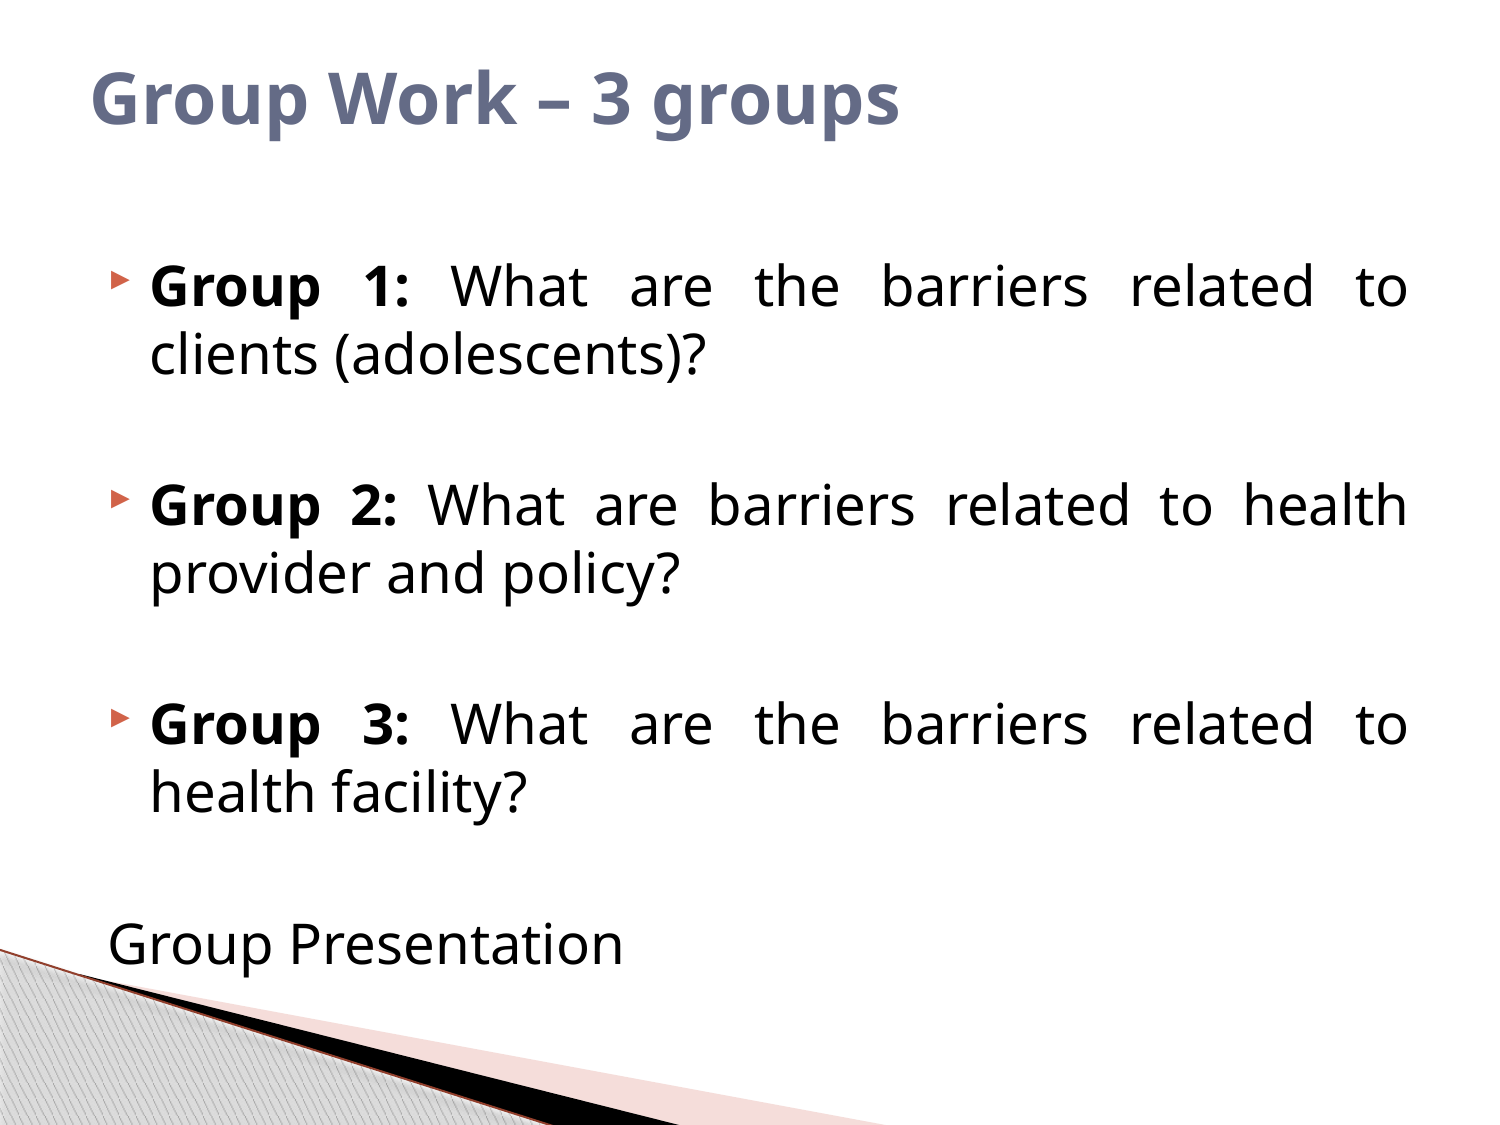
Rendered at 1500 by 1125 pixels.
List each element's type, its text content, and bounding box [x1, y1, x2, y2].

list Group 1: What are the barriers related to clients (adolescents)? Group 2: What are barriers related to health provider and policy? Group 3: What are the barriers related to health facility? Group Presentation [74, 242, 1426, 986]
title Group Work – 3 groups [75, 45, 1425, 233]
